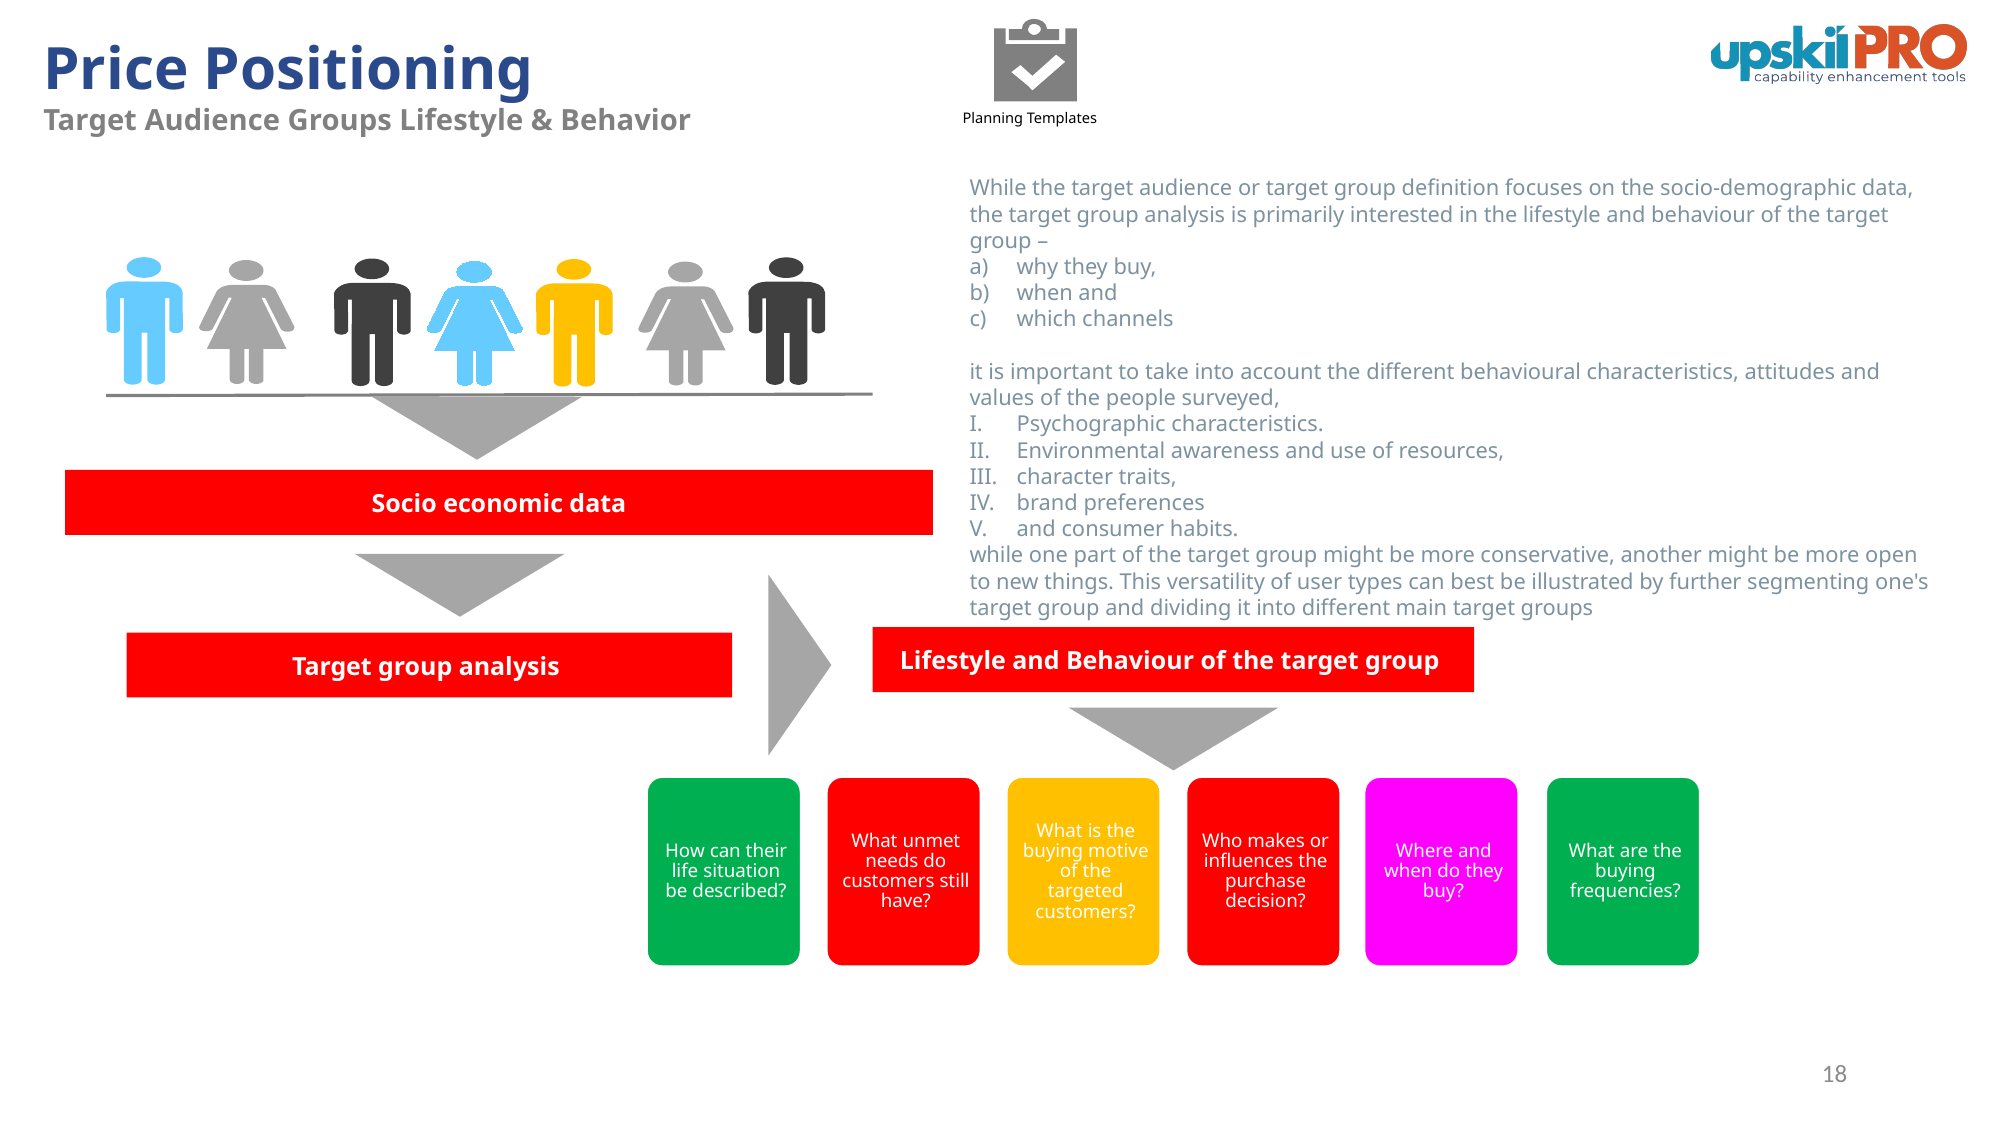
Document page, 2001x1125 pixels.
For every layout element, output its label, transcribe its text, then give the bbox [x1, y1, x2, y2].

text_box Socio economic data [64, 469, 934, 536]
text_box Target group analysis [126, 632, 733, 698]
text_box [767, 571, 833, 759]
text_box Lifestyle and Behaviour of the target group [872, 626, 1475, 693]
picture [1711, 24, 1967, 85]
text_box [370, 397, 584, 461]
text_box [645, 776, 1701, 967]
text_box Price Positioning Target Audience Groups Lifestyle & Behavior [28, 24, 1608, 144]
text_box [1064, 706, 1283, 772]
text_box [945, 18, 1115, 135]
text_box [351, 552, 569, 618]
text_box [106, 257, 826, 387]
slide_number 18 [1412, 1042, 1863, 1103]
text_box While the target audience or target group definition focuses on the socio-demographic data, the target group analysis is primarily interested in the lifestyle and behaviour of the target group – why they buy, when and which channels it is important to take into account the different behavioural characteristics, attitudes and values of the people surveyed, Psychographic characteristics. Environmental awareness and use of resources, character traits, brand preferences and consumer habits. while one part of the target group might be more conservative, another might be more open to new things. This versatility of user types can best be illustrated by further segmenting one's target group and dividing it into different main target groups [954, 166, 1955, 628]
